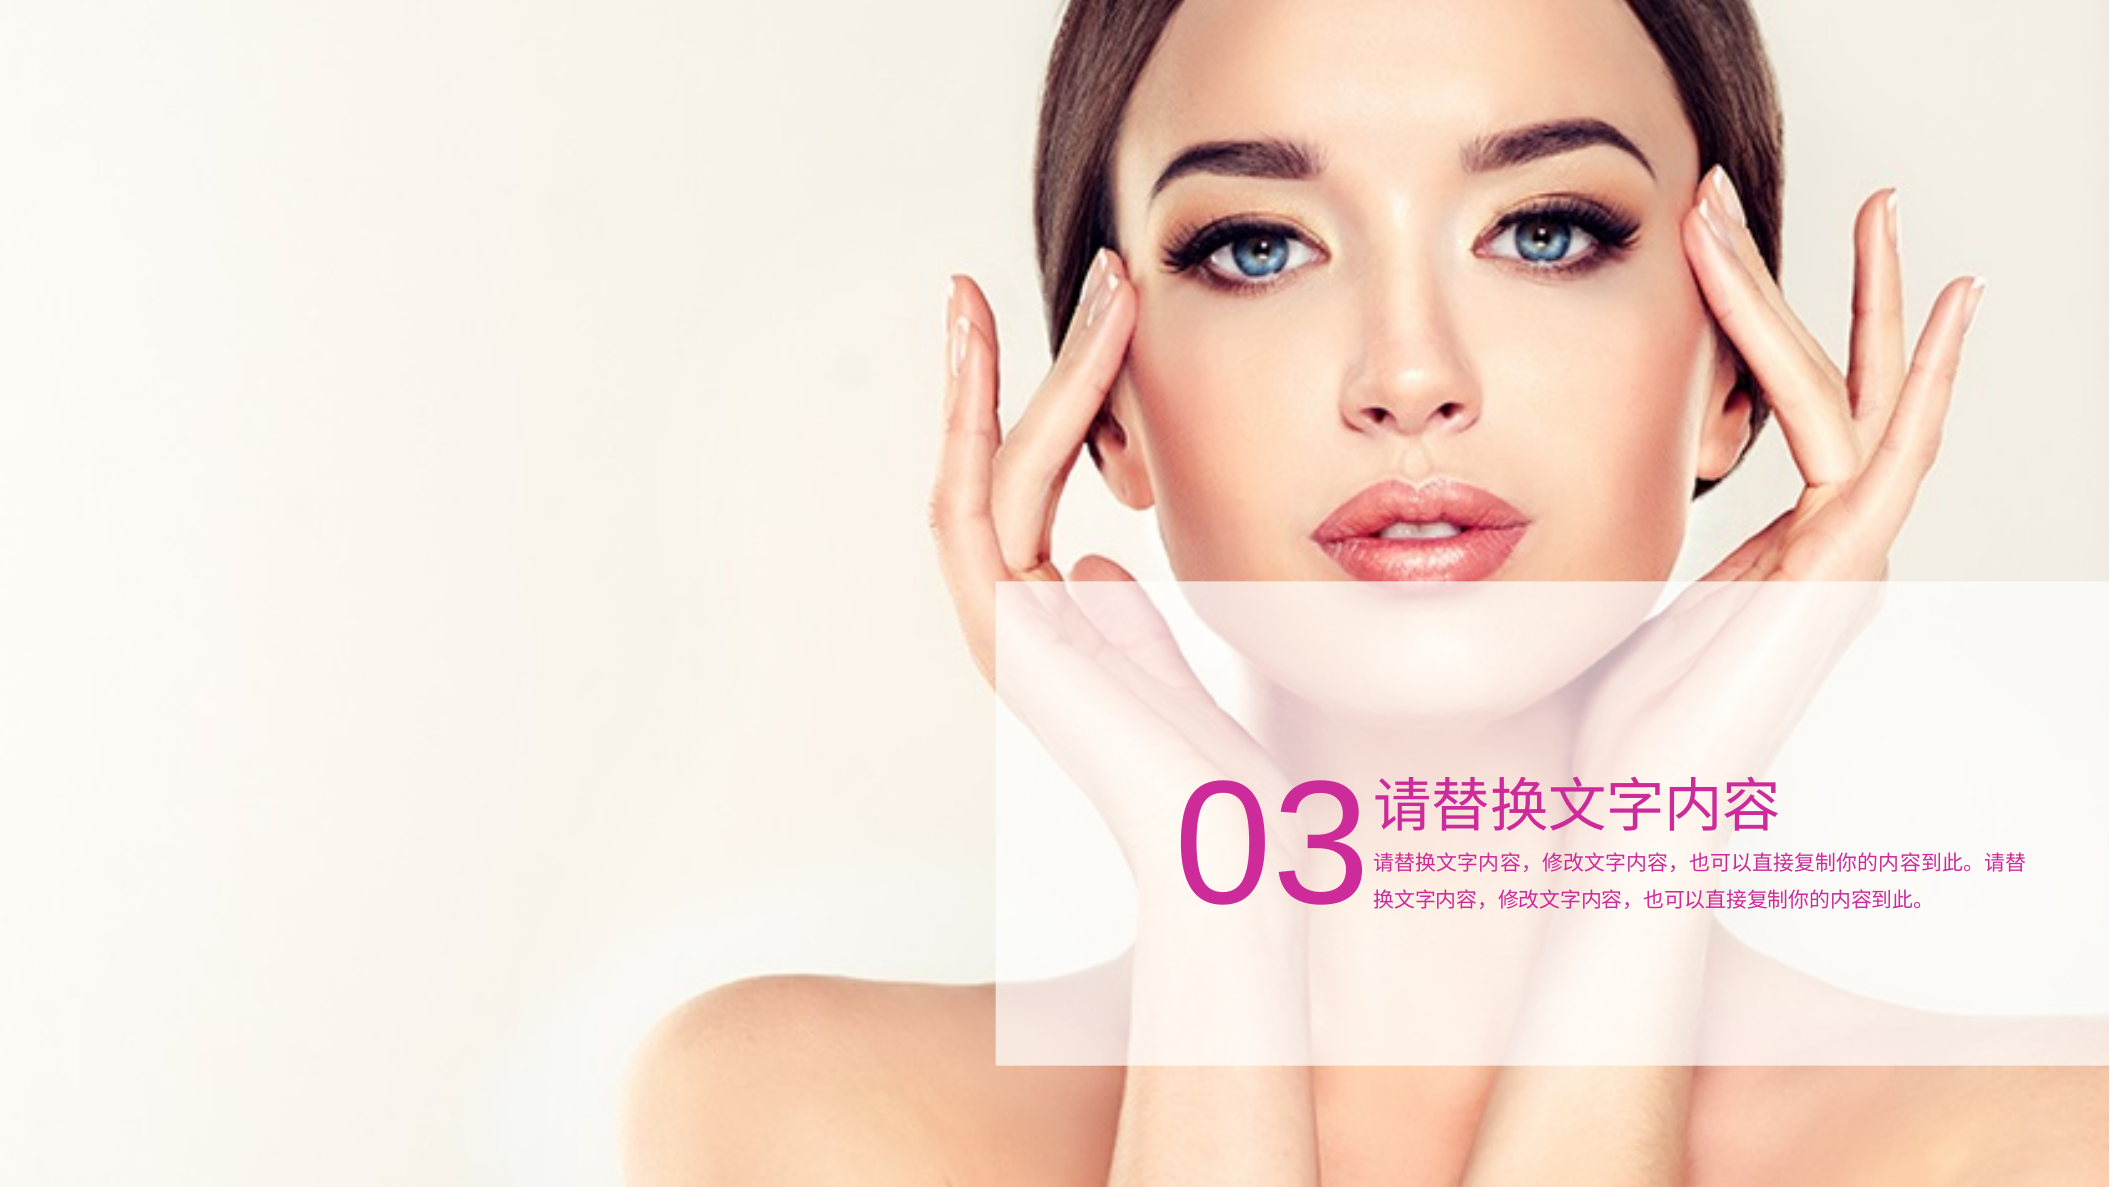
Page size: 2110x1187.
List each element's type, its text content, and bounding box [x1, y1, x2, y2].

text_box [0, 0, 2110, 1187]
text_box [995, 580, 2110, 1067]
text_box 请替换文字内容，修改文字内容，也可以直接复制你的内容到此。请替换文字内容，修改文字内容，也可以直接复制你的内容到此。 [1373, 837, 2027, 913]
text_box 03 [1128, 720, 1417, 946]
text_box 请替换文字内容 [1373, 746, 1842, 837]
